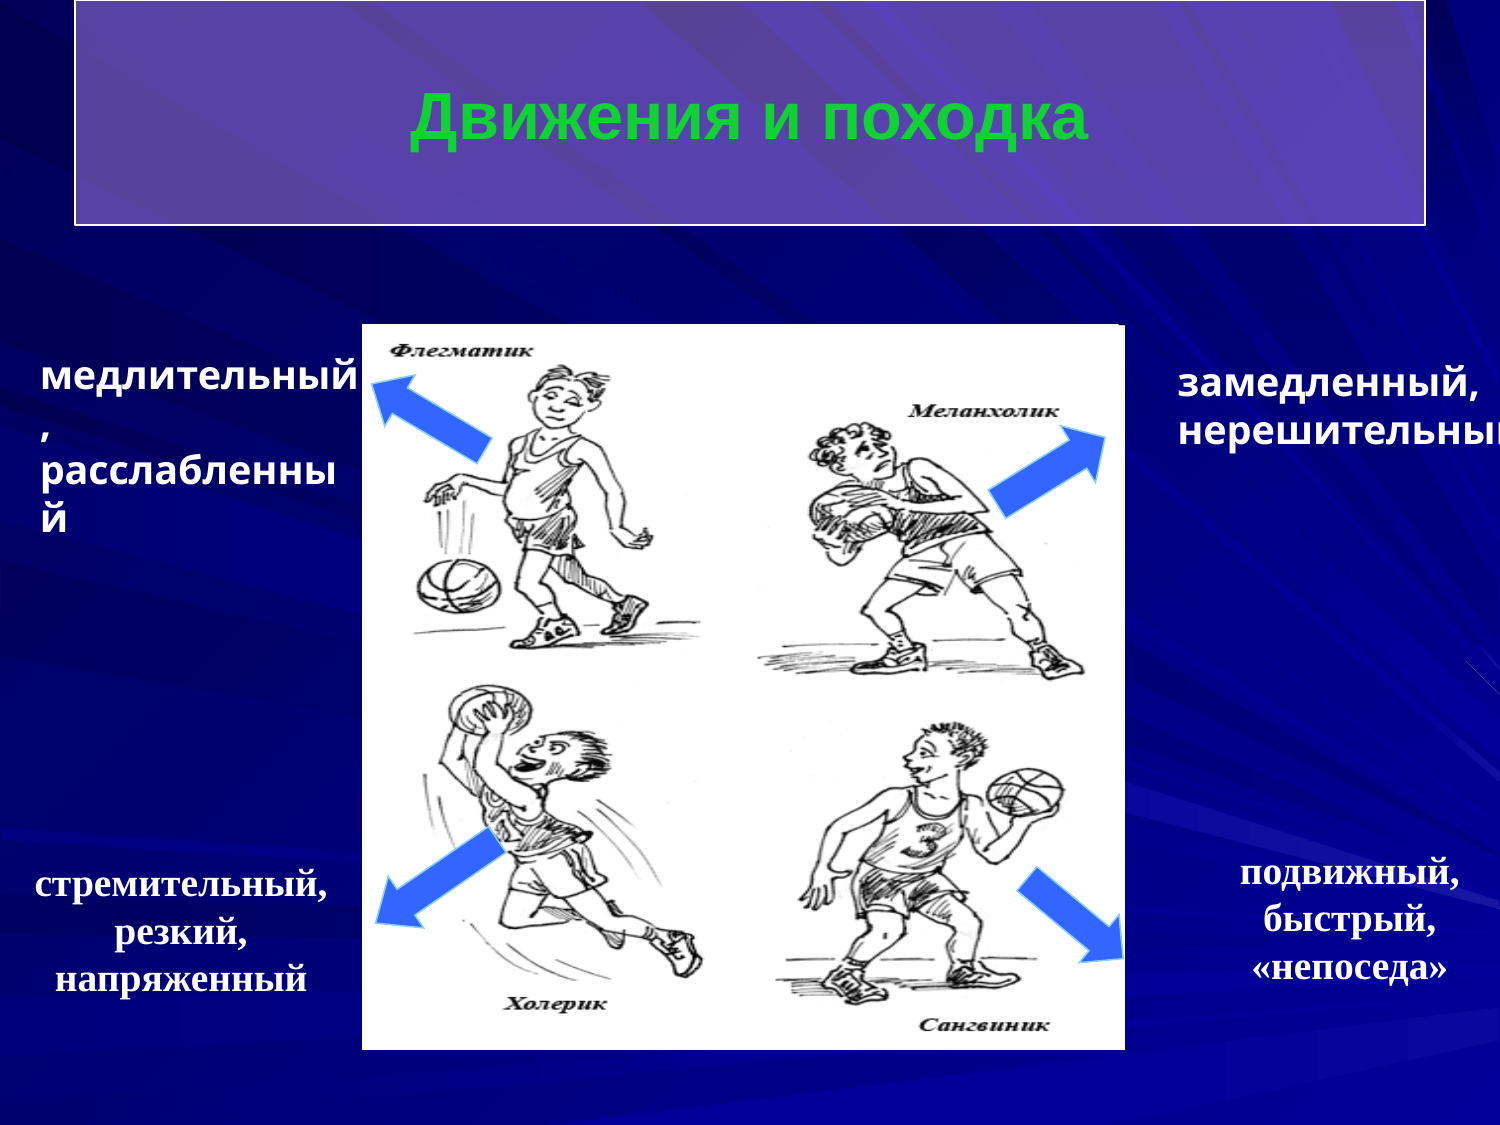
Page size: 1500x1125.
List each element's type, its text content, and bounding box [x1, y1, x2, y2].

text_box медлительный, расслабленный [24, 342, 357, 548]
text_box замедленный, нерешительный [1162, 349, 1500, 460]
text_box подвижный, быстрый, «непоседа» [1199, 837, 1500, 1062]
text_box стремительный, резкий, напряженный [0, 849, 357, 1008]
title Движения и походка [74, 0, 1426, 226]
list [362, 324, 1126, 1051]
